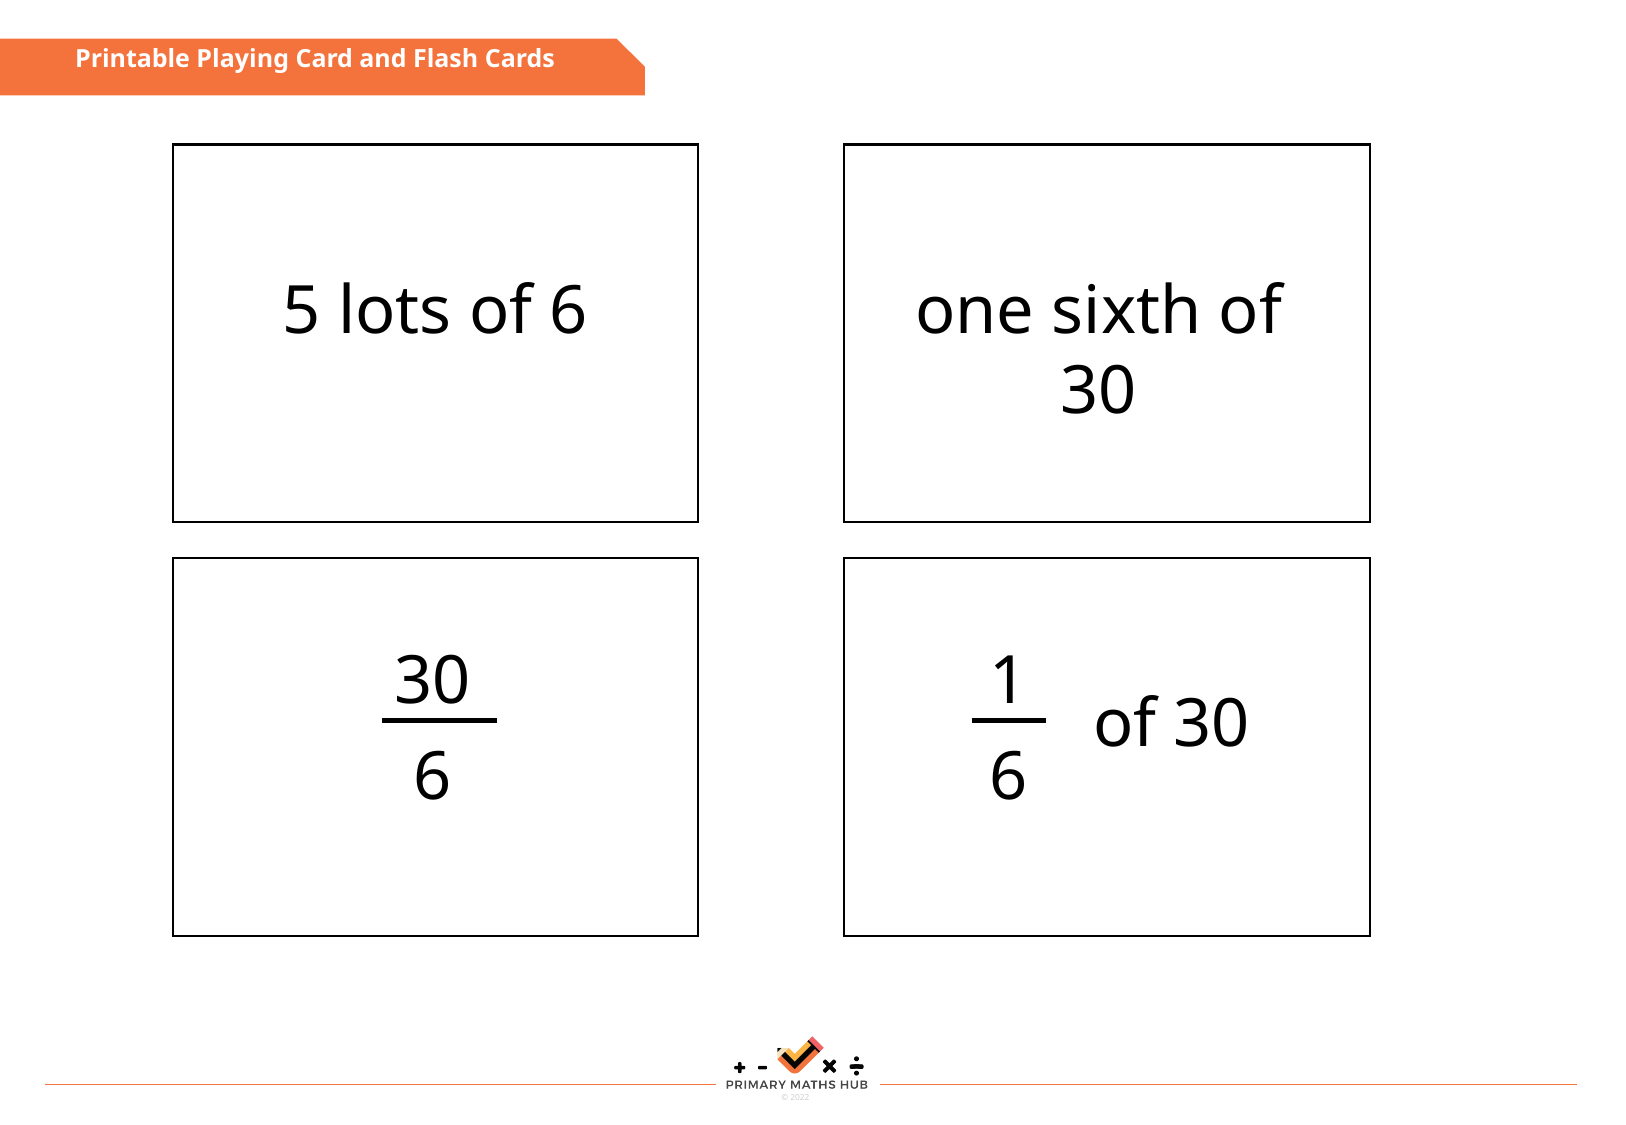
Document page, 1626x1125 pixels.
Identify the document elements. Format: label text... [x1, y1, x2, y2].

table_cell 6 [368, 720, 497, 815]
text_box [172, 143, 699, 259]
text_box [172, 355, 699, 523]
table_cell 6 [972, 723, 1046, 815]
text_box of 30 [1052, 672, 1292, 767]
table_header 30 [368, 625, 497, 720]
text_box one sixth of 30 [879, 259, 1319, 435]
table_header 1 [972, 625, 1046, 718]
text_box © 2022 [720, 1084, 870, 1110]
text_box [843, 557, 1371, 937]
text_box [172, 557, 699, 937]
picture [722, 1034, 872, 1094]
text_box [843, 143, 1371, 523]
text_box 5 lots of 6 [172, 259, 699, 355]
text_box Printable Playing Card and Flash Cards [0, 37, 646, 97]
